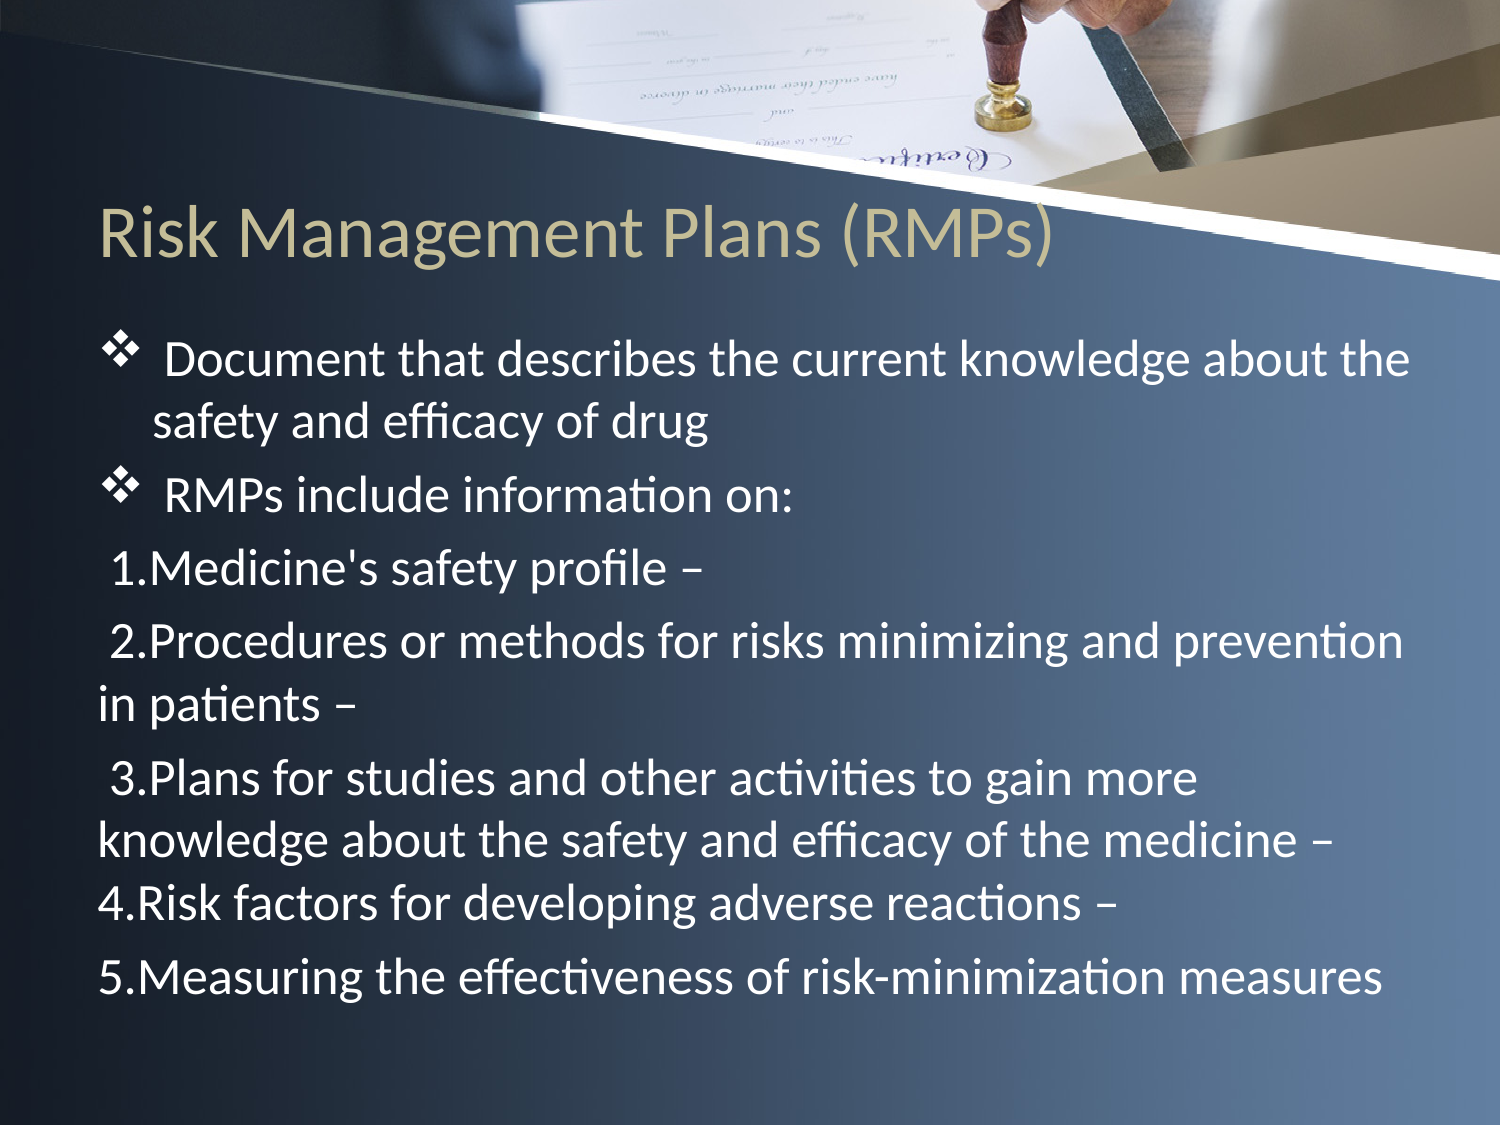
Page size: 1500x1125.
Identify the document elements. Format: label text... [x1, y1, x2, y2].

list Document that describes the current knowledge about the safety and efficacy of drug RMPs include information on: 1.Medicine's safety profile – 2.Procedures or methods for risks minimizing and prevention in patients – 3.Plans for studies and other activities to gain more knowledge about the safety and efficacy of the medicine – 4.Risk factors for developing adverse reactions – 5.Measuring the effectiveness of risk-minimization measures [82, 316, 1433, 1063]
picture [0, 0, 1500, 1125]
title Risk Management Plans (RMPs) [83, 144, 1439, 312]
